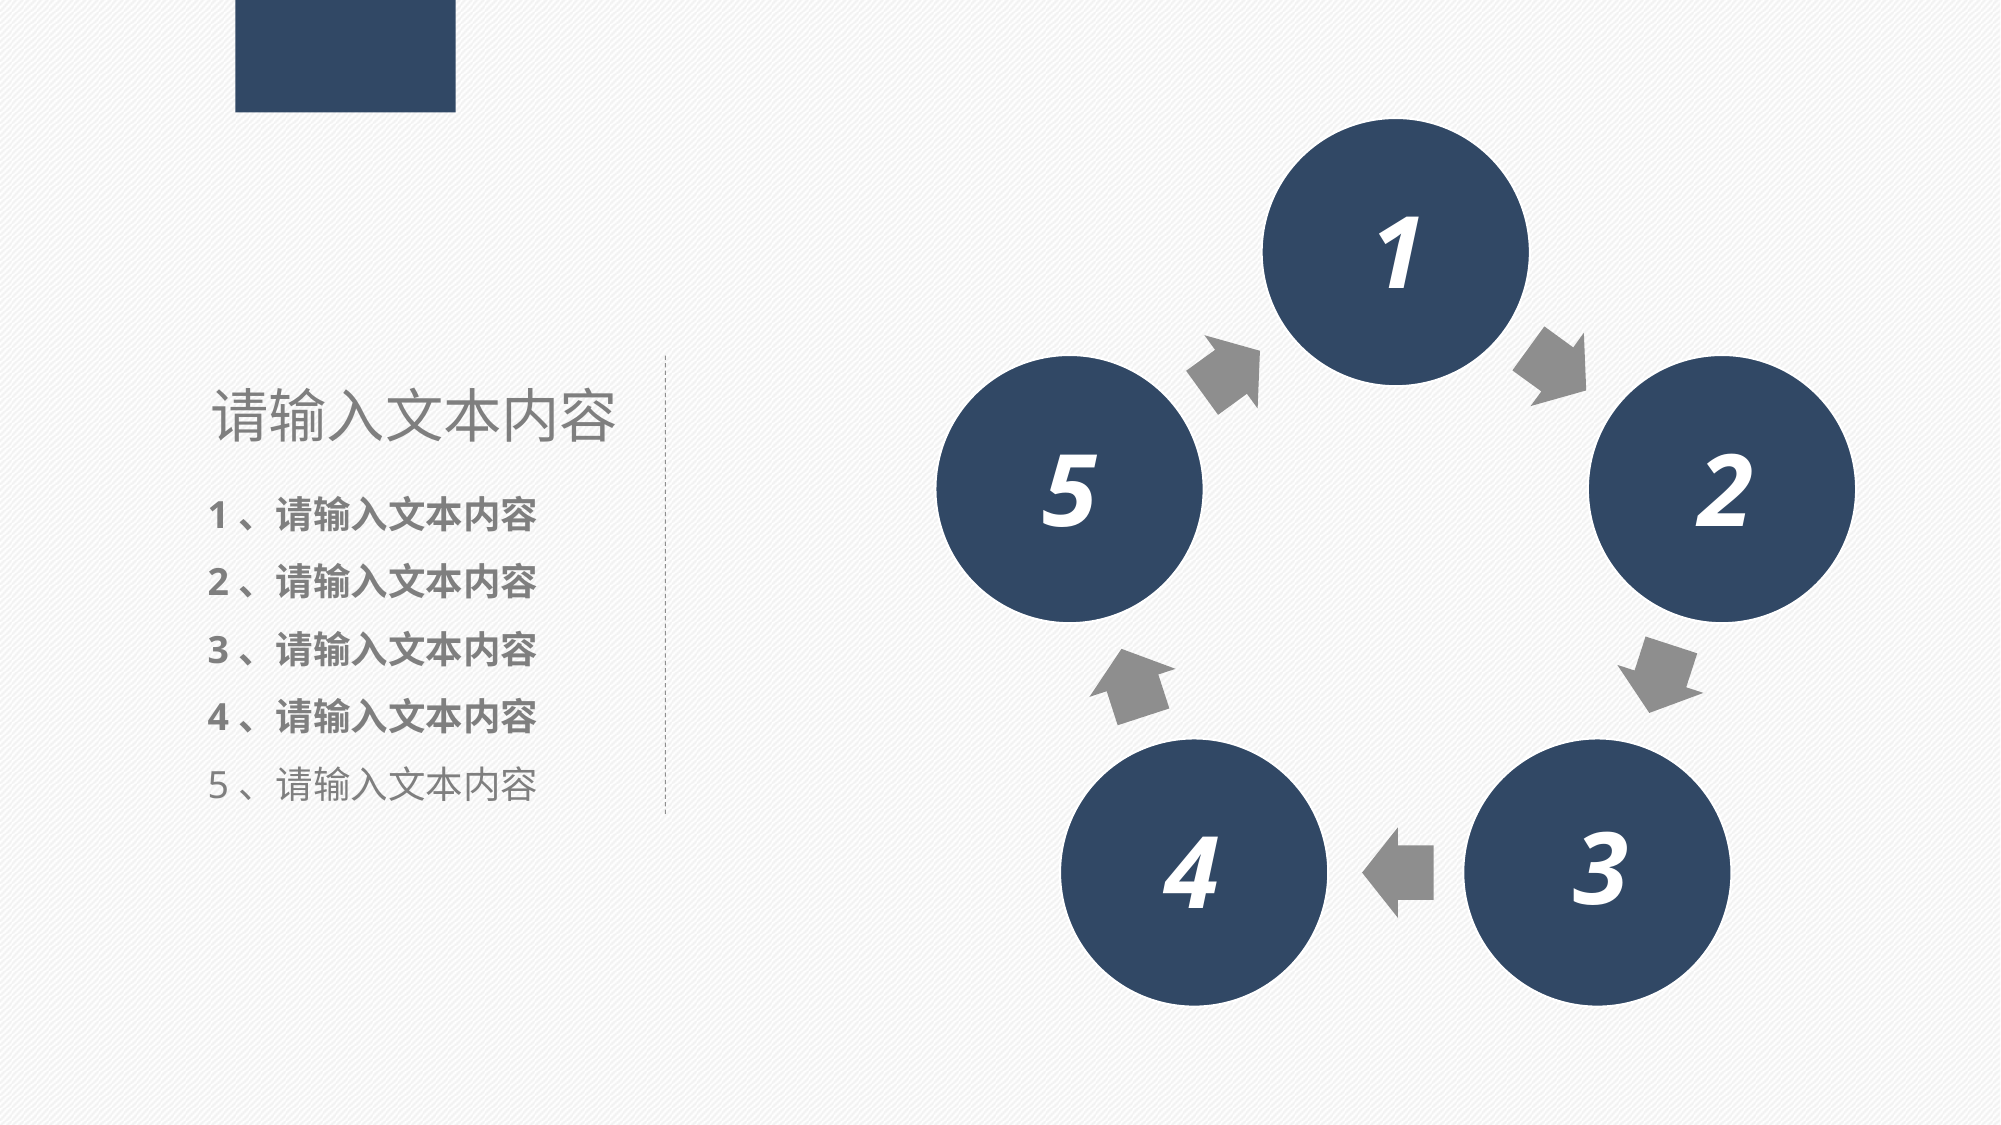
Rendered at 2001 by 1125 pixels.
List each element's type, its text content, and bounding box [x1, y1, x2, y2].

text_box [728, 117, 2000, 1007]
text_box [235, 0, 456, 113]
text_box 1、请输入文本内容 2、请输入文本内容 3、请输入文本内容 4、请输入文本内容 5、请输入文本内容 [192, 460, 700, 814]
picture [0, 0, 2001, 1125]
text_box 请输入文本内容 [195, 232, 634, 457]
